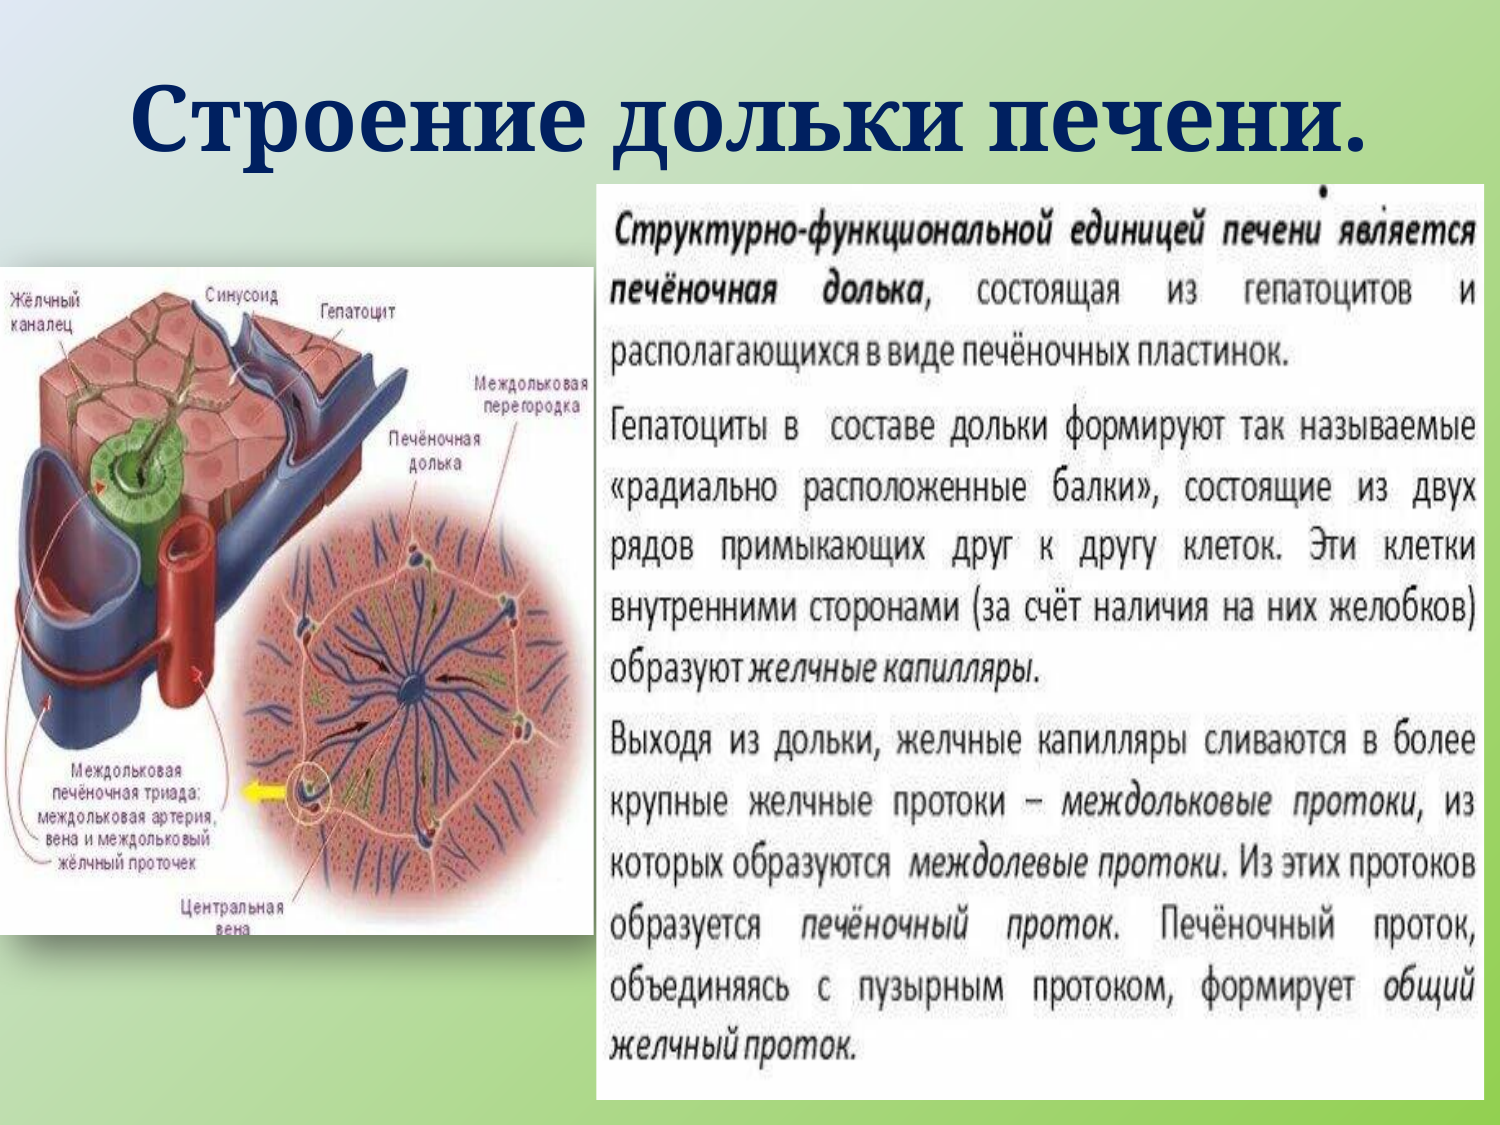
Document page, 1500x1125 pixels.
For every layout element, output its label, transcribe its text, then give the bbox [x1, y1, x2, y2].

picture [596, 184, 1485, 1100]
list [0, 266, 591, 935]
title Строение дольки печени. [75, 45, 1425, 185]
